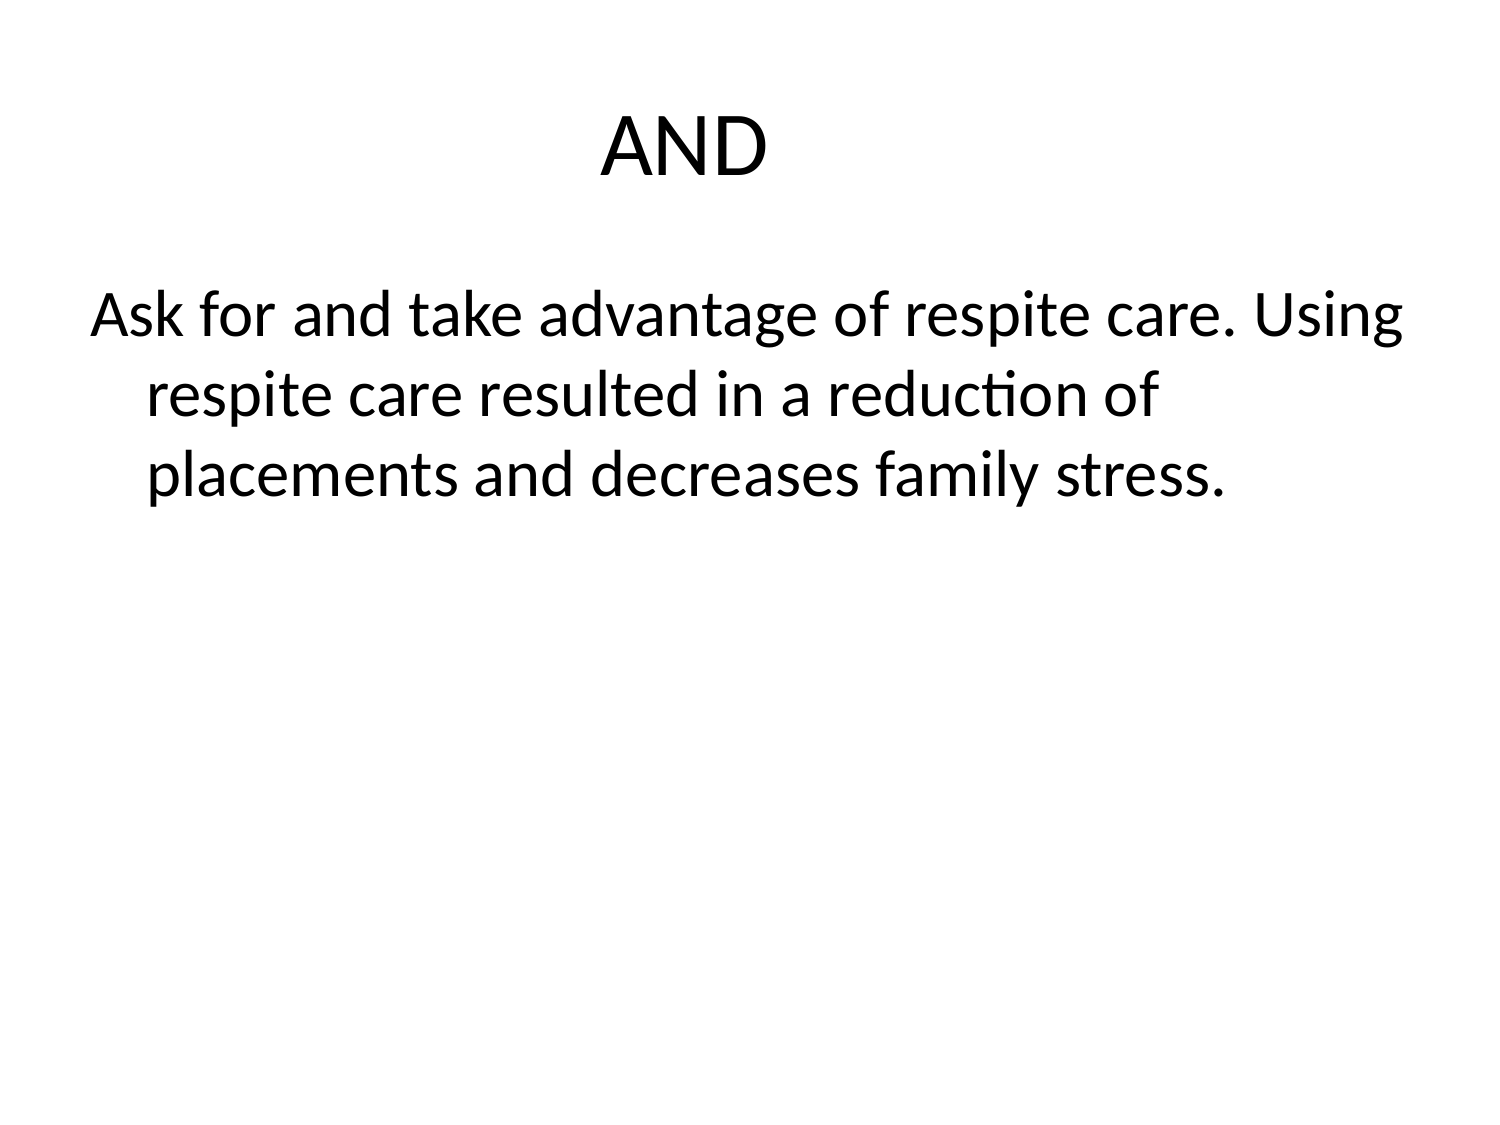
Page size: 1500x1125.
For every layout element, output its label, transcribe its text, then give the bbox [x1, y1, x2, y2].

list Ask for and take advantage of respite care. Using respite care resulted in a reduction of placements and decreases family stress. [75, 262, 1425, 1005]
title AND [75, 45, 1425, 233]
